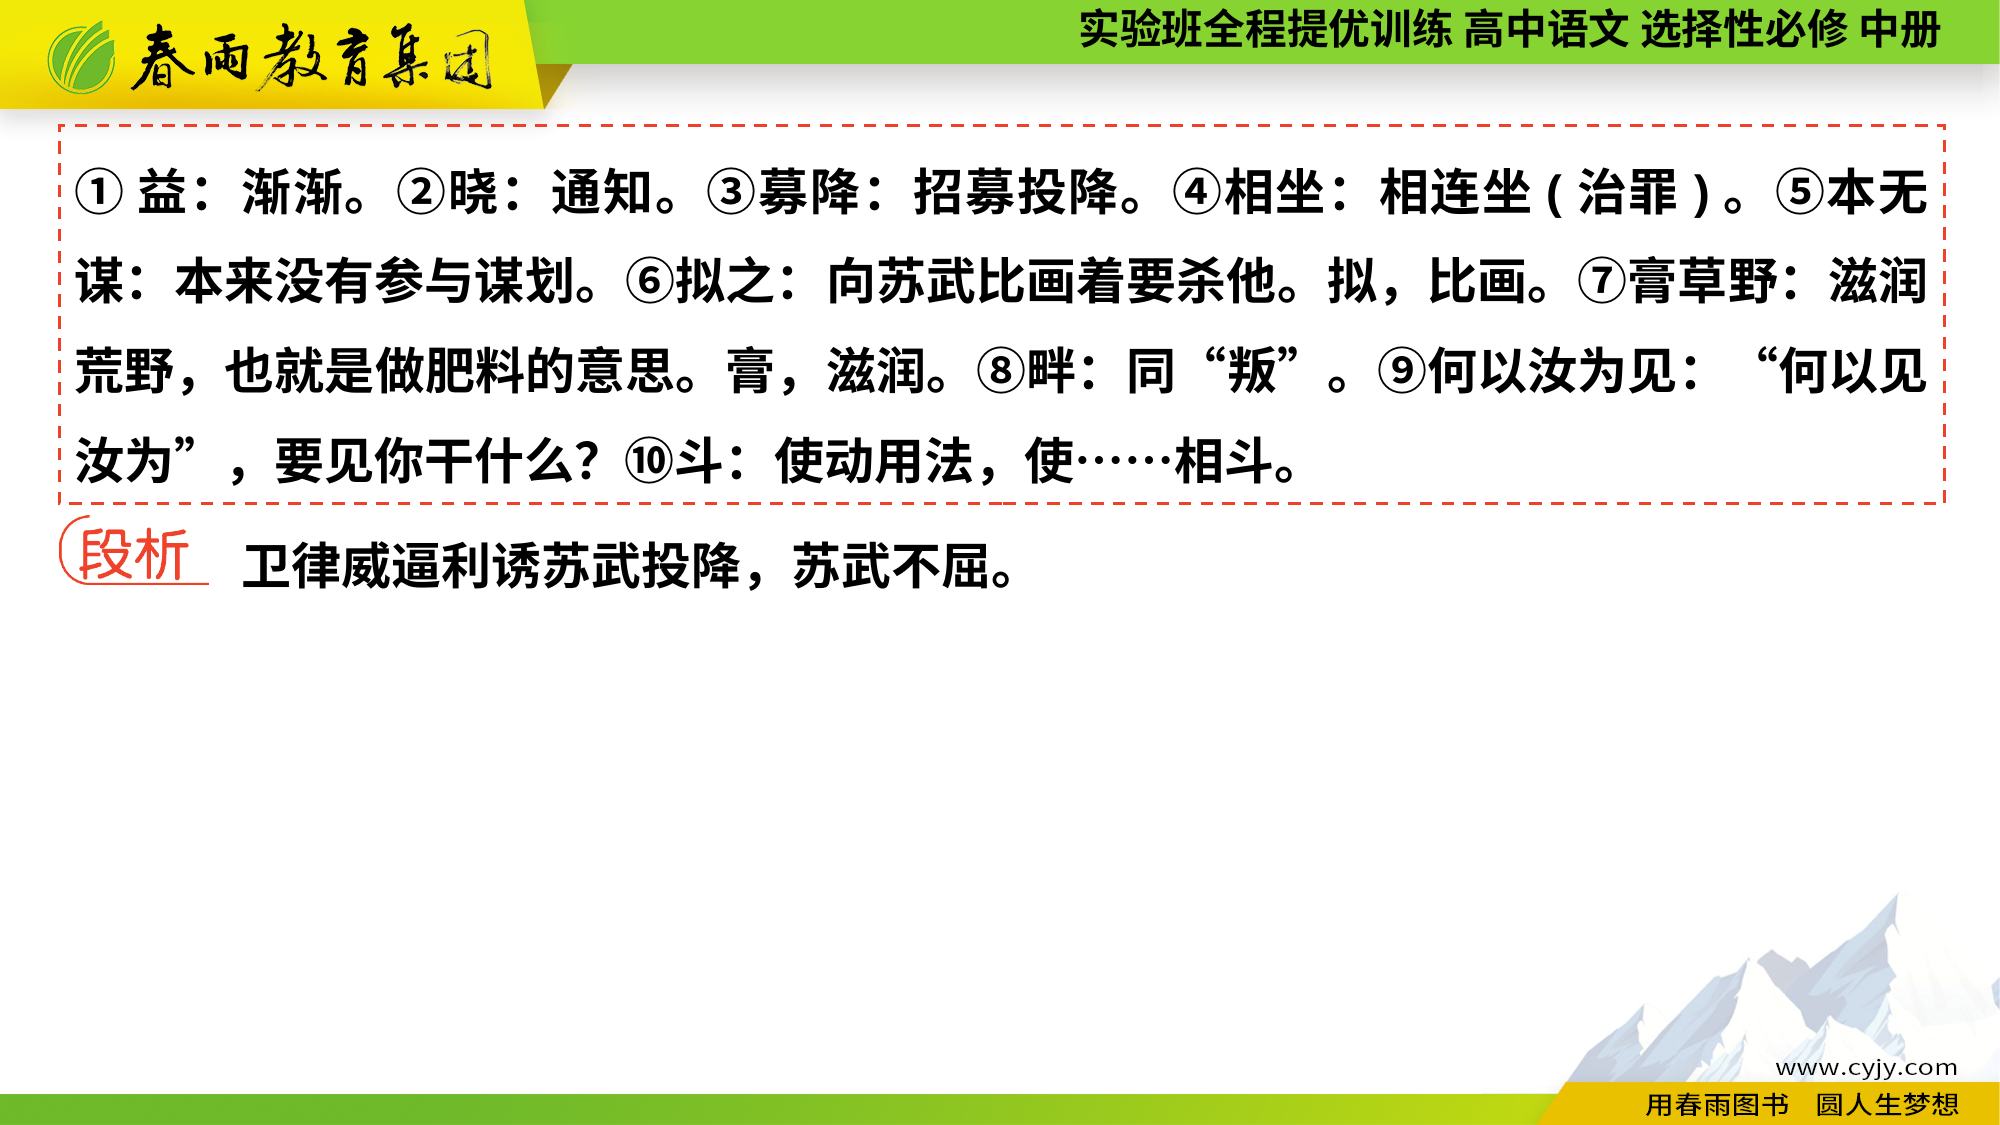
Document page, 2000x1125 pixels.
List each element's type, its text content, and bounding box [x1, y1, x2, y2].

text_box [59, 125, 1945, 504]
text_box 卫律威逼利诱苏武投降，苏武不屈。 [226, 497, 1057, 602]
picture [0, 0, 2000, 1125]
